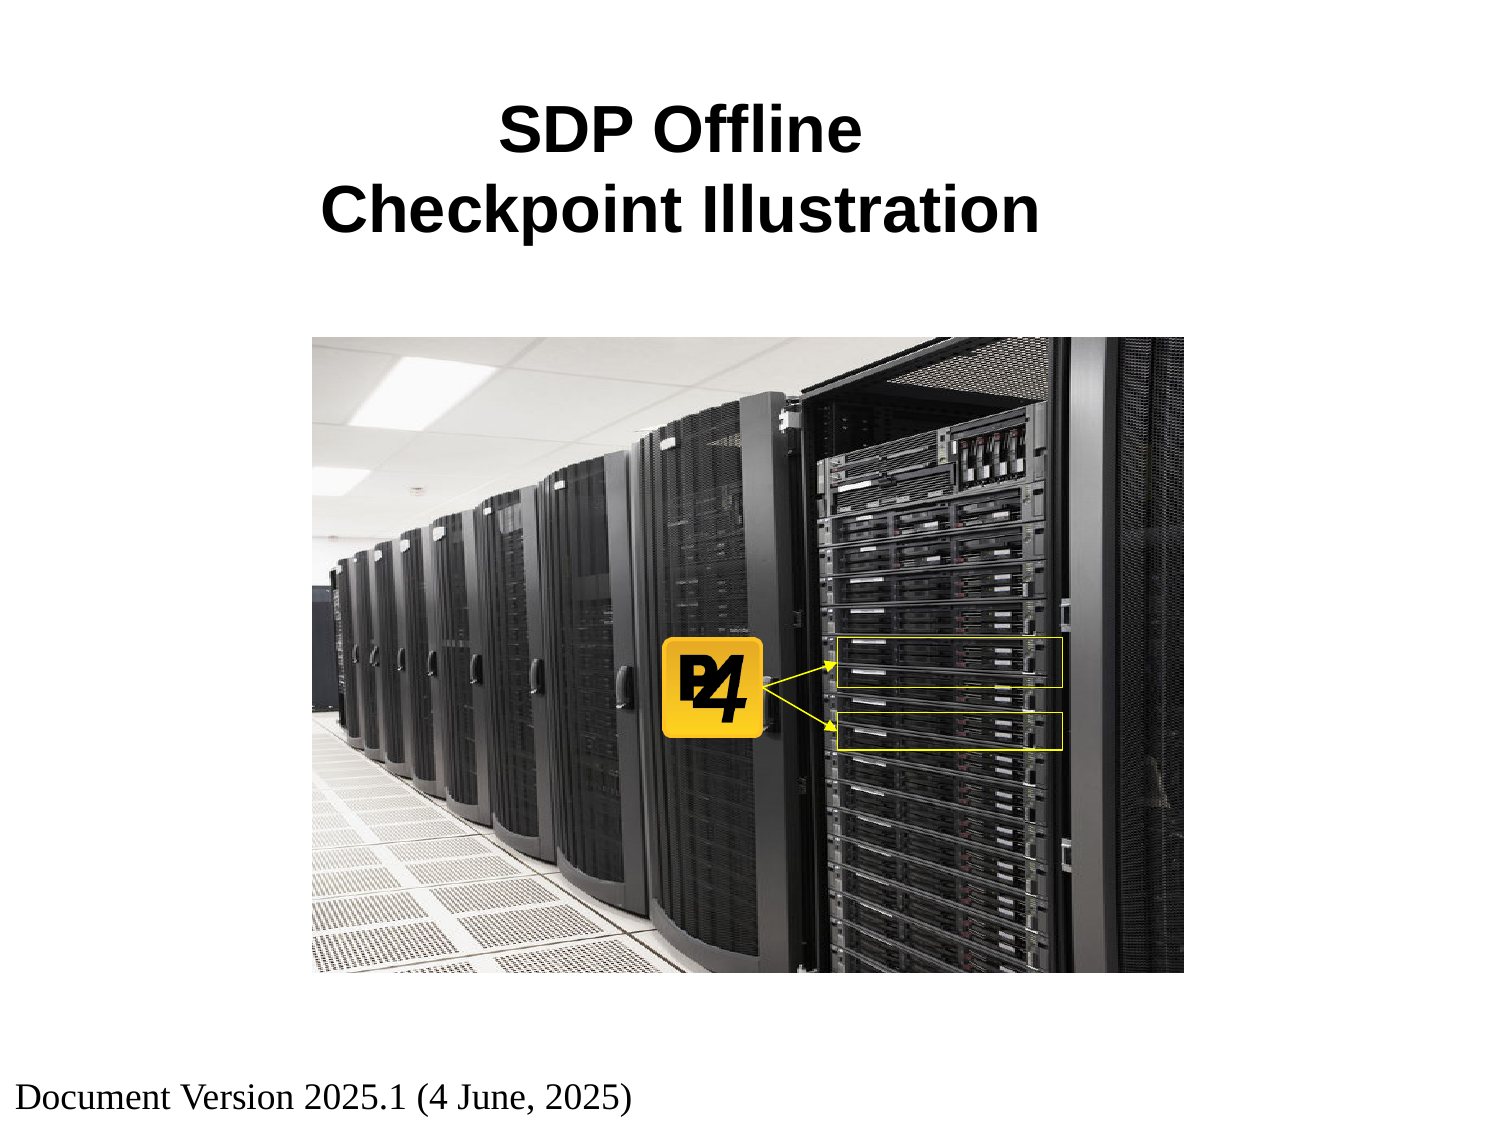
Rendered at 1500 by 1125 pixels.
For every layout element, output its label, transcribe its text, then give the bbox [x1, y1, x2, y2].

picture [312, 337, 1184, 973]
text_box SDP Offline Checkpoint Illustration [37, 75, 1325, 338]
text_box Document Version 2025.1 (4 June, 2025) [0, 1064, 725, 1124]
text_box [762, 695, 838, 732]
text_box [762, 661, 838, 688]
